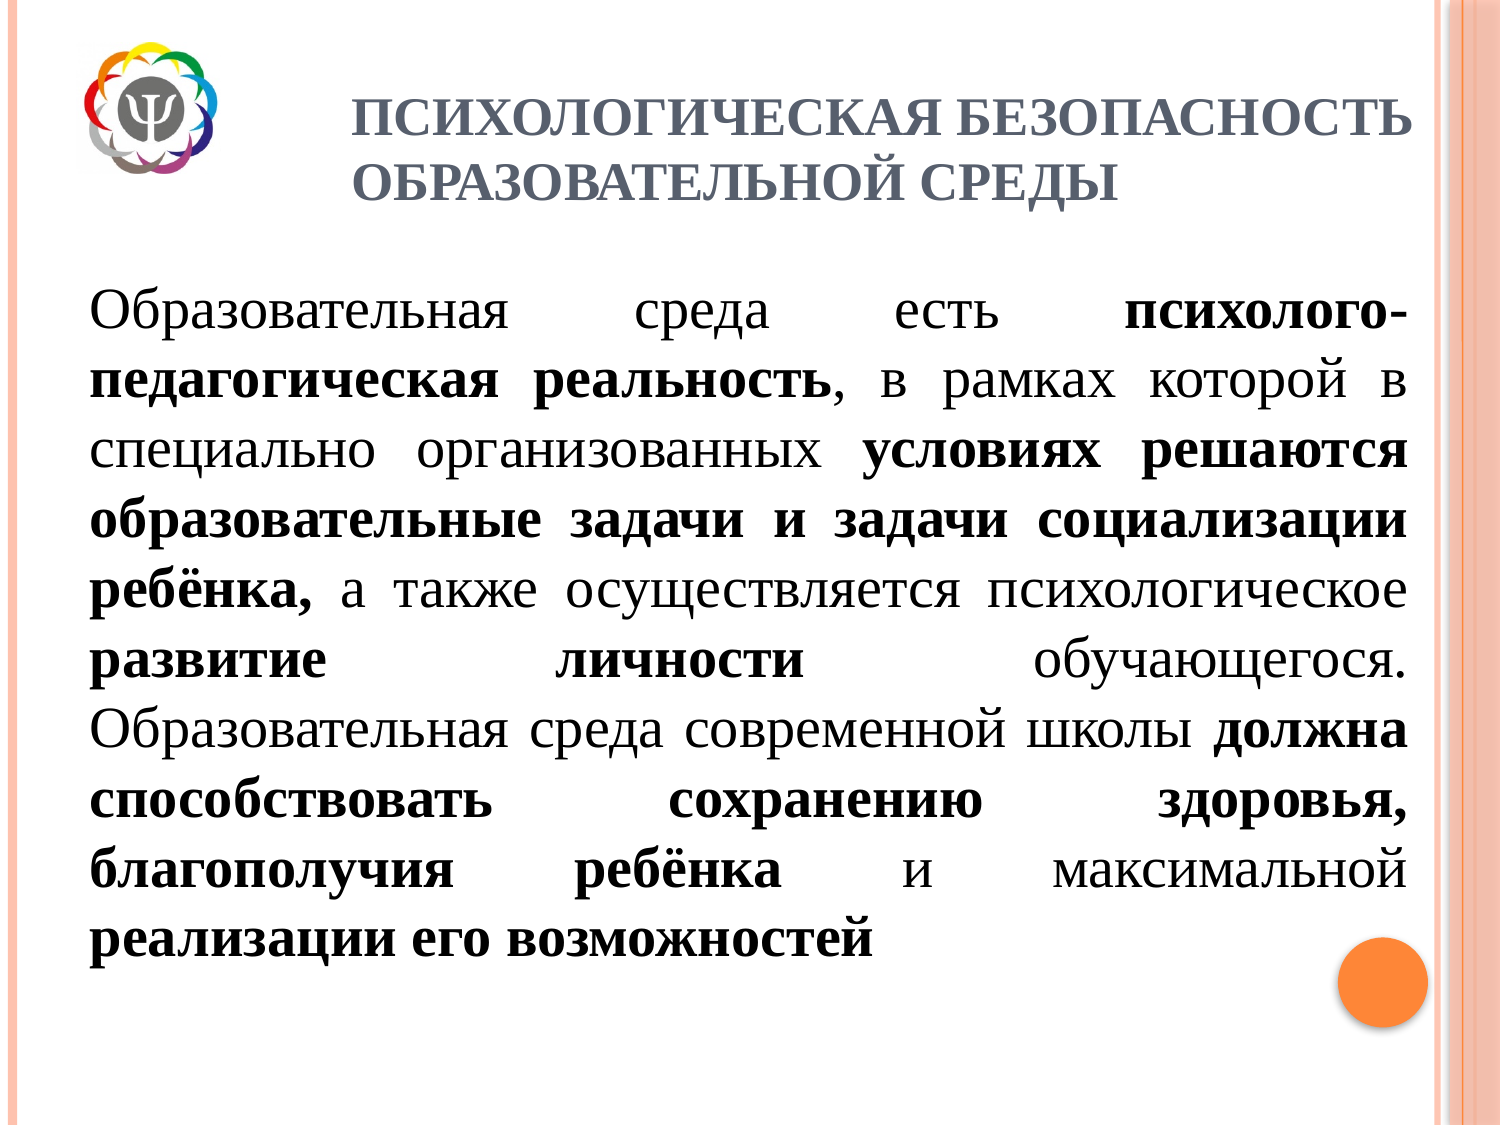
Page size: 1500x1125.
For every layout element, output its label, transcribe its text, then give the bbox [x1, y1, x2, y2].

list Образовательная среда есть психолого-педагогическая реальность, в рамках которой в специально организованных условиях решаются образовательные задачи и задачи социализации ребёнка, а также осуществляется психологическое развитие личности обучающегося. Образовательная среда современной школы должна способствовать сохранению здоровья, благополучия ребёнка и максимальной реализации его возможностей [75, 262, 1424, 1094]
picture [76, 42, 221, 174]
title Психологическая безопасность образовательной среды [336, 30, 1500, 219]
